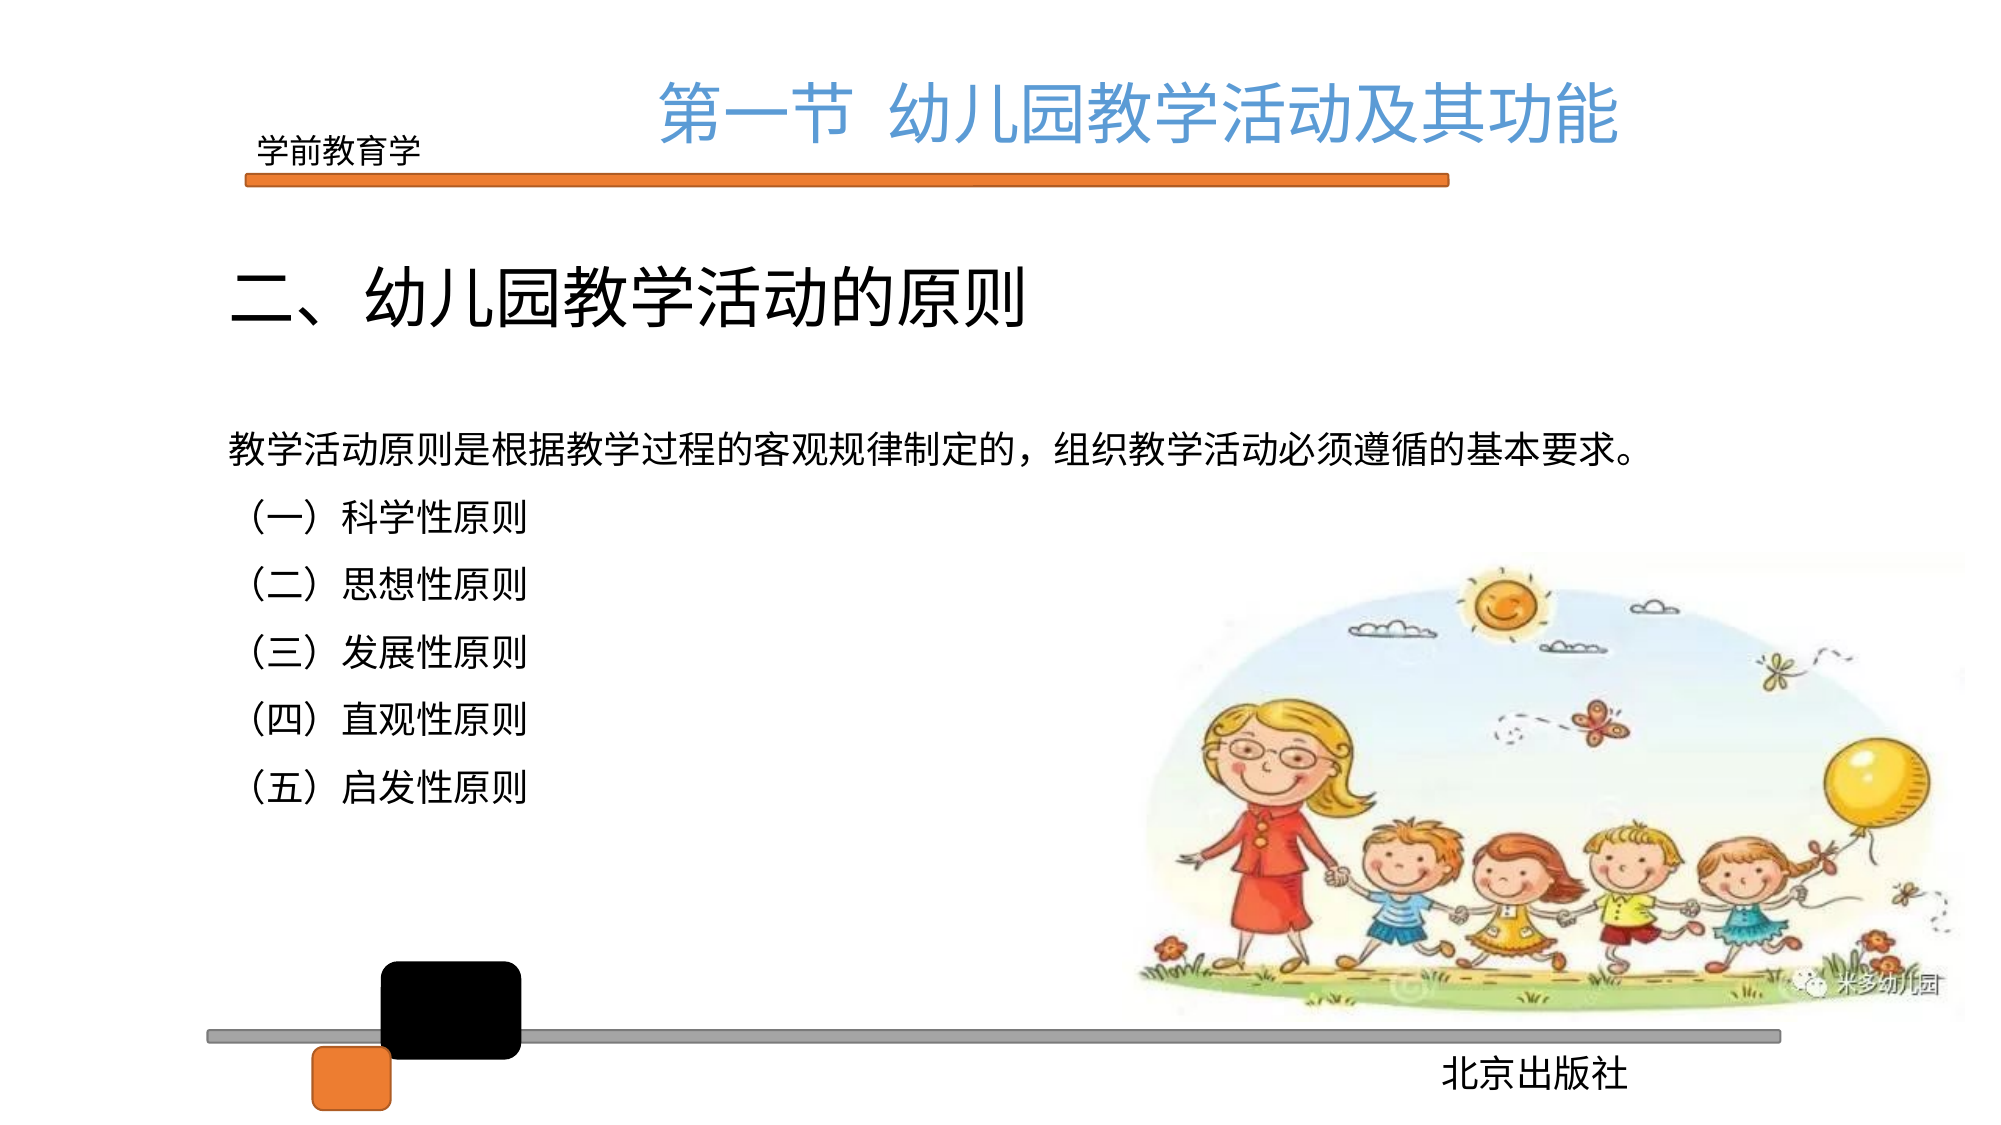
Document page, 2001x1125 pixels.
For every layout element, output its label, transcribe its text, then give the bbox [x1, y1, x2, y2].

text_box 第一节 幼儿园教学活动及其功能 [641, 64, 1636, 160]
picture [1122, 552, 1965, 1022]
text_box 二、幼儿园教学活动的原则 教学活动原则是根据教学过程的客观规律制定的，组织教学活动必须遵循的基本要求。 （一）科学性原则 （二）思想性原则 （三）发展性原则 （四）直观性原则 （五）启发性原则 [214, 208, 1771, 884]
